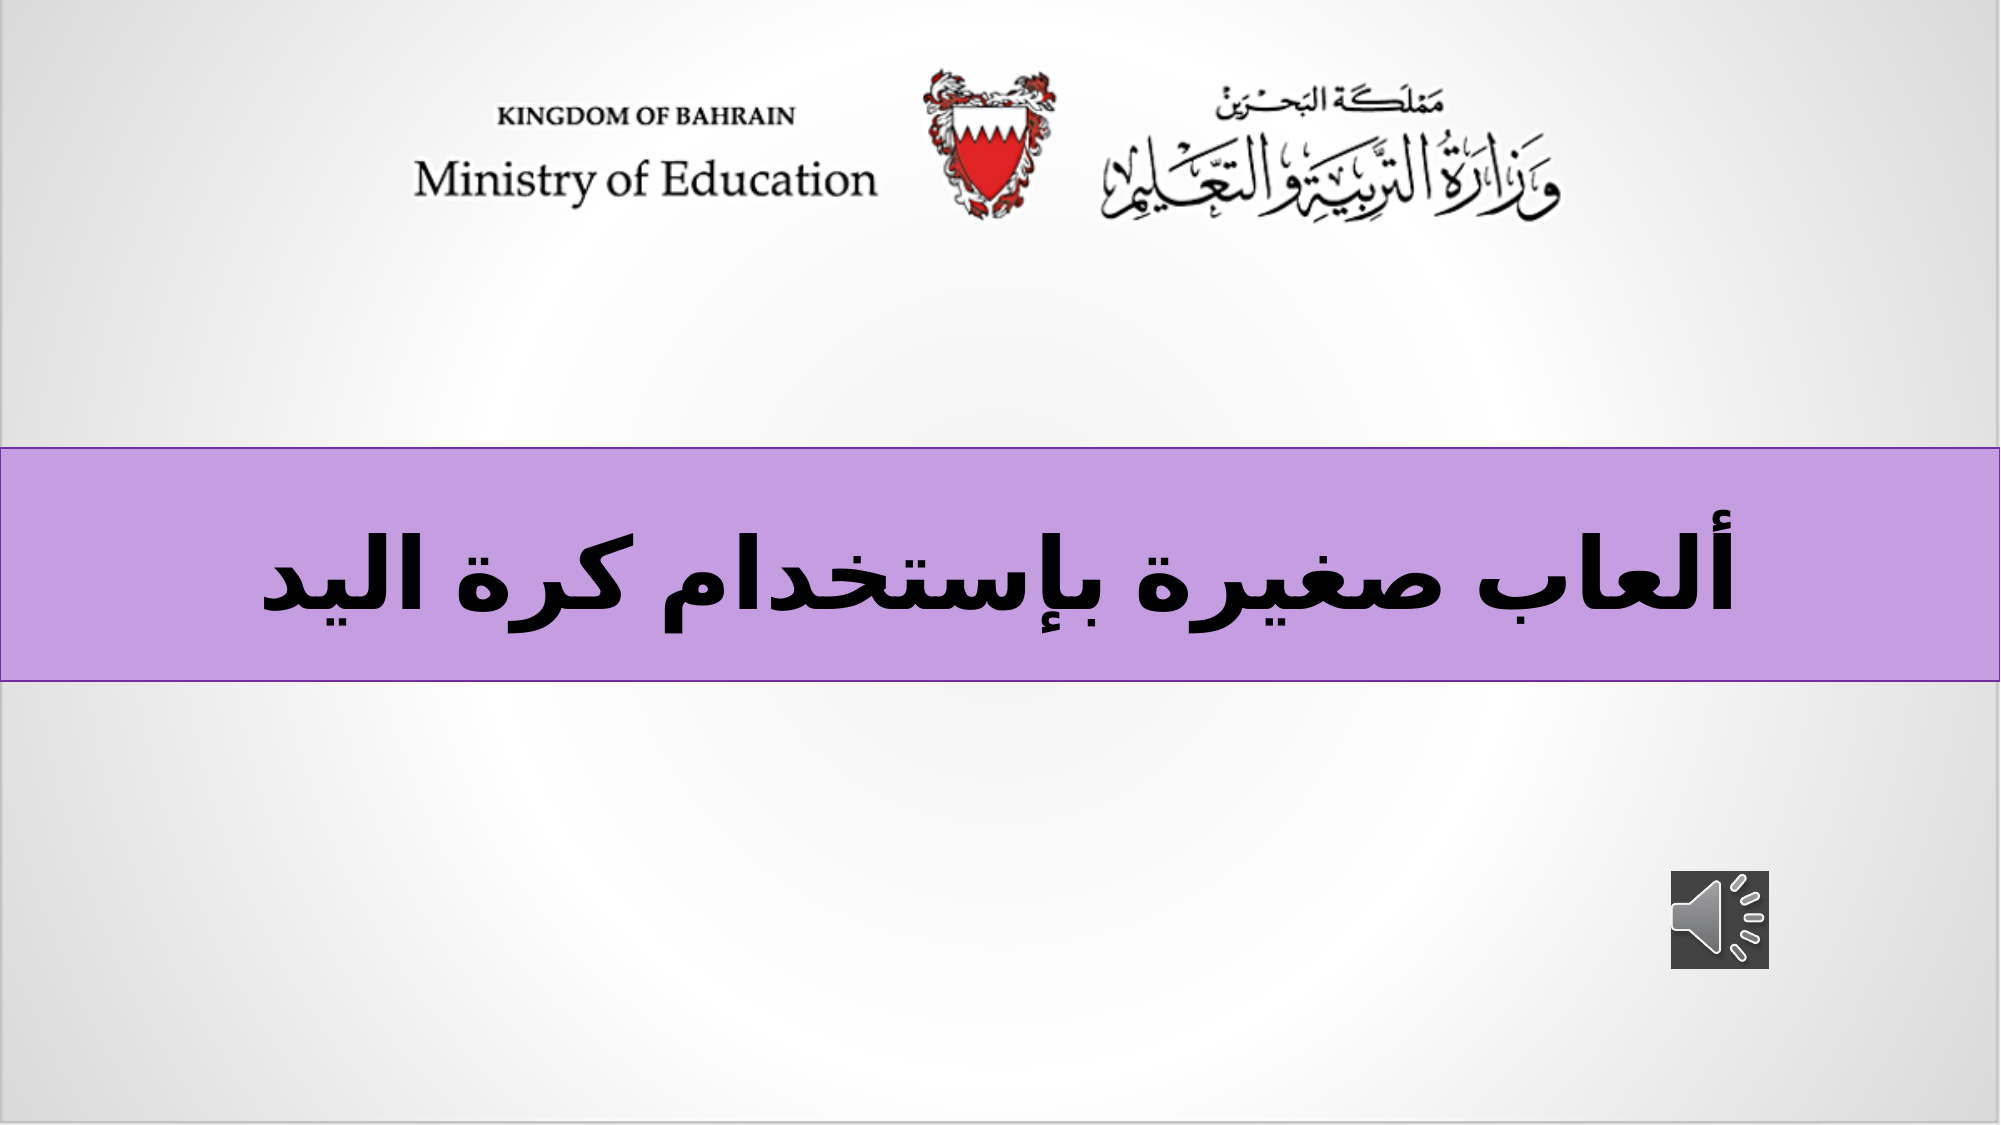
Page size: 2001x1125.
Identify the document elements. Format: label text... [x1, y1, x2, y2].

picture [0, 0, 2001, 1125]
text_box ألعاب صغيرة بإستخدام كرة اليد [0, 447, 2000, 682]
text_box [1669, 870, 1770, 971]
